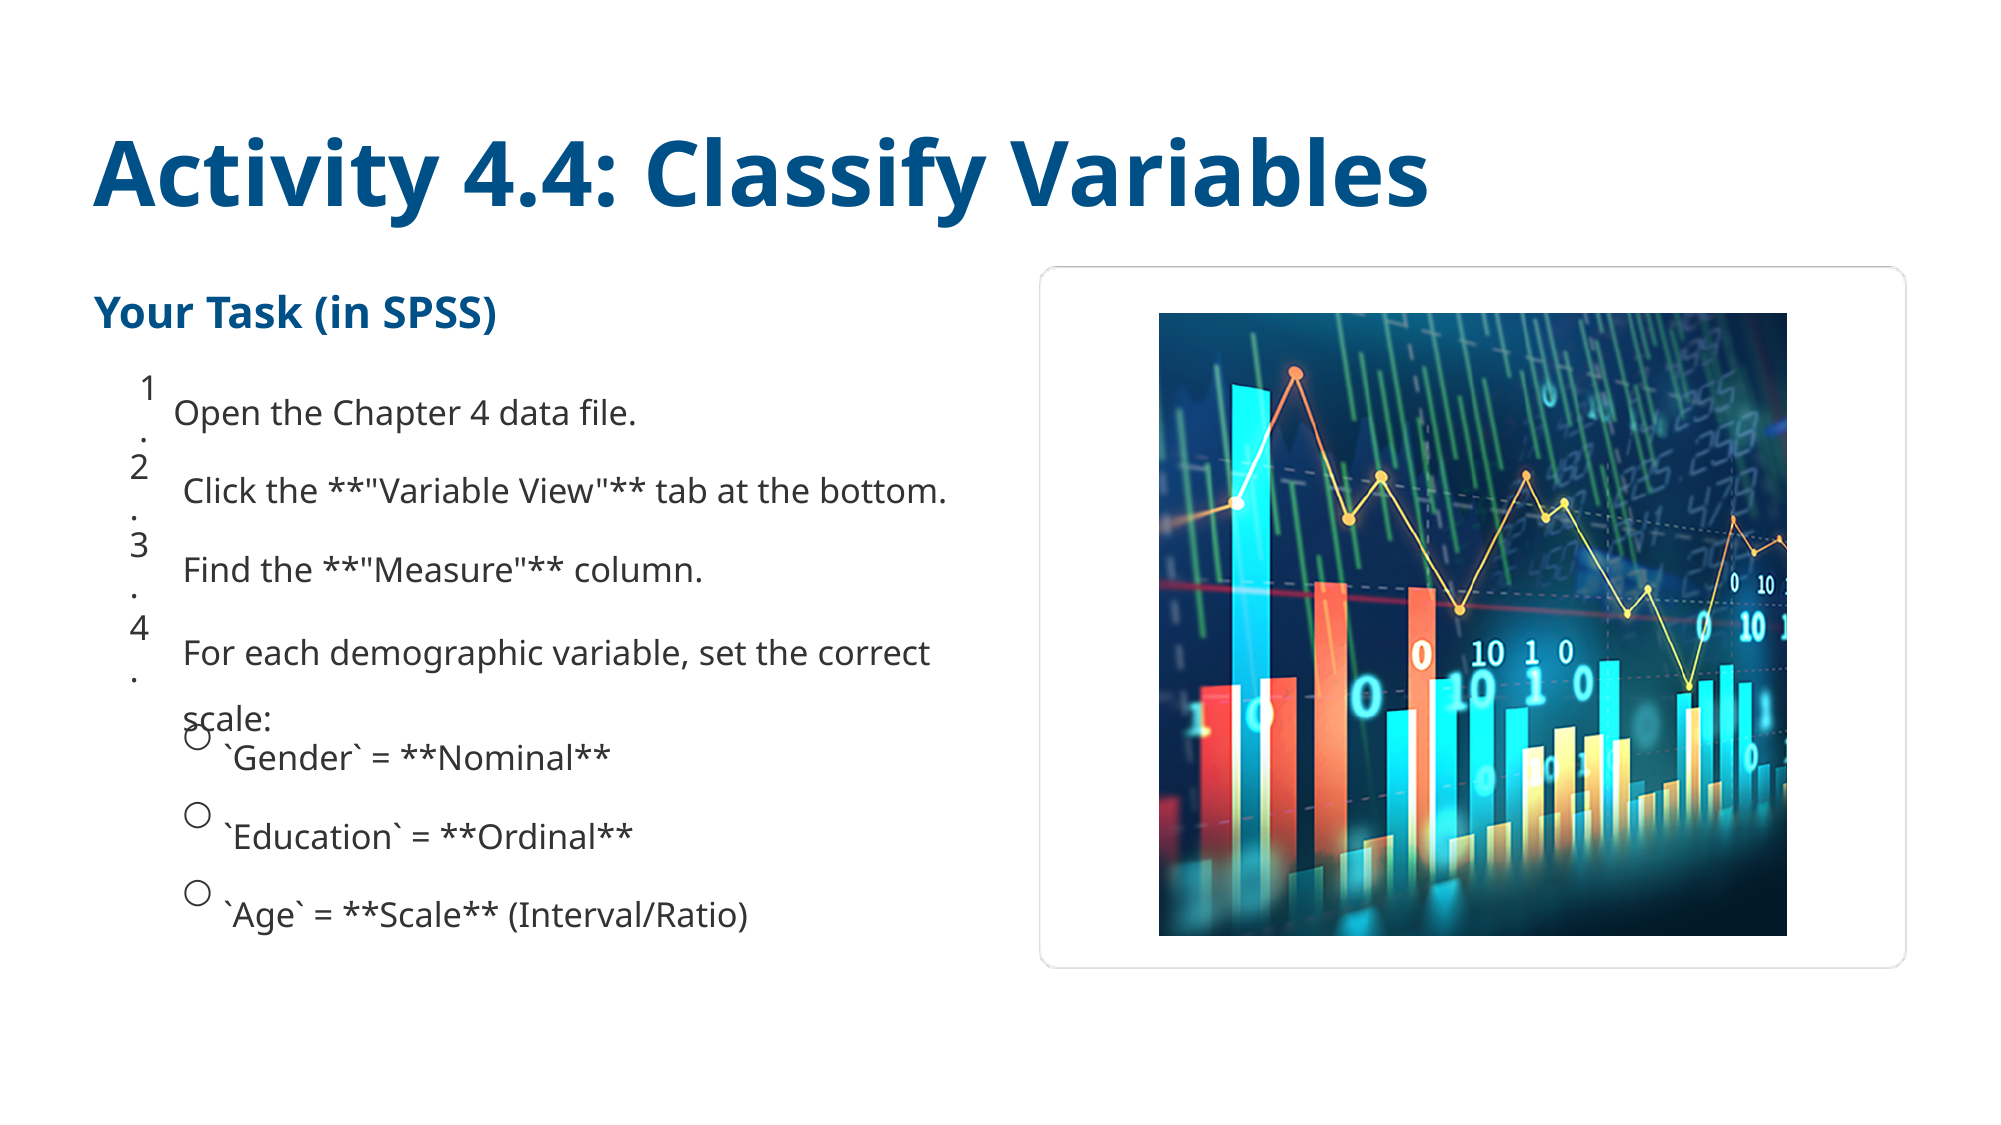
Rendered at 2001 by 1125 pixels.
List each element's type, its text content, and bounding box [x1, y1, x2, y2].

text_box 3. [129, 523, 157, 606]
text_box For each demographic variable, set the correct scale: [156, 606, 961, 739]
text_box ○ [182, 711, 203, 754]
picture [1038, 264, 1907, 969]
text_box ○ [182, 868, 203, 910]
text_box Click the **"Variable View"** tab at the bottom. [156, 444, 961, 511]
text_box Activity 4.4: Classify Variables [93, 93, 1500, 225]
text_box `Education` = **Ordinal** [203, 790, 961, 856]
text_box Open the Chapter 4 data file. [156, 366, 961, 433]
text_box 1. [139, 366, 157, 444]
text_box 4. [129, 606, 156, 689]
text_box Find the **"Measure"** column. [156, 523, 961, 590]
text_box ○ [182, 790, 203, 832]
text_box `Age` = **Scale** (Interval/Ratio) [203, 868, 961, 935]
text_box Your Task (in SPSS) [93, 285, 1005, 338]
text_box 2. [129, 444, 157, 523]
text_box `Gender` = **Nominal** [203, 711, 961, 778]
